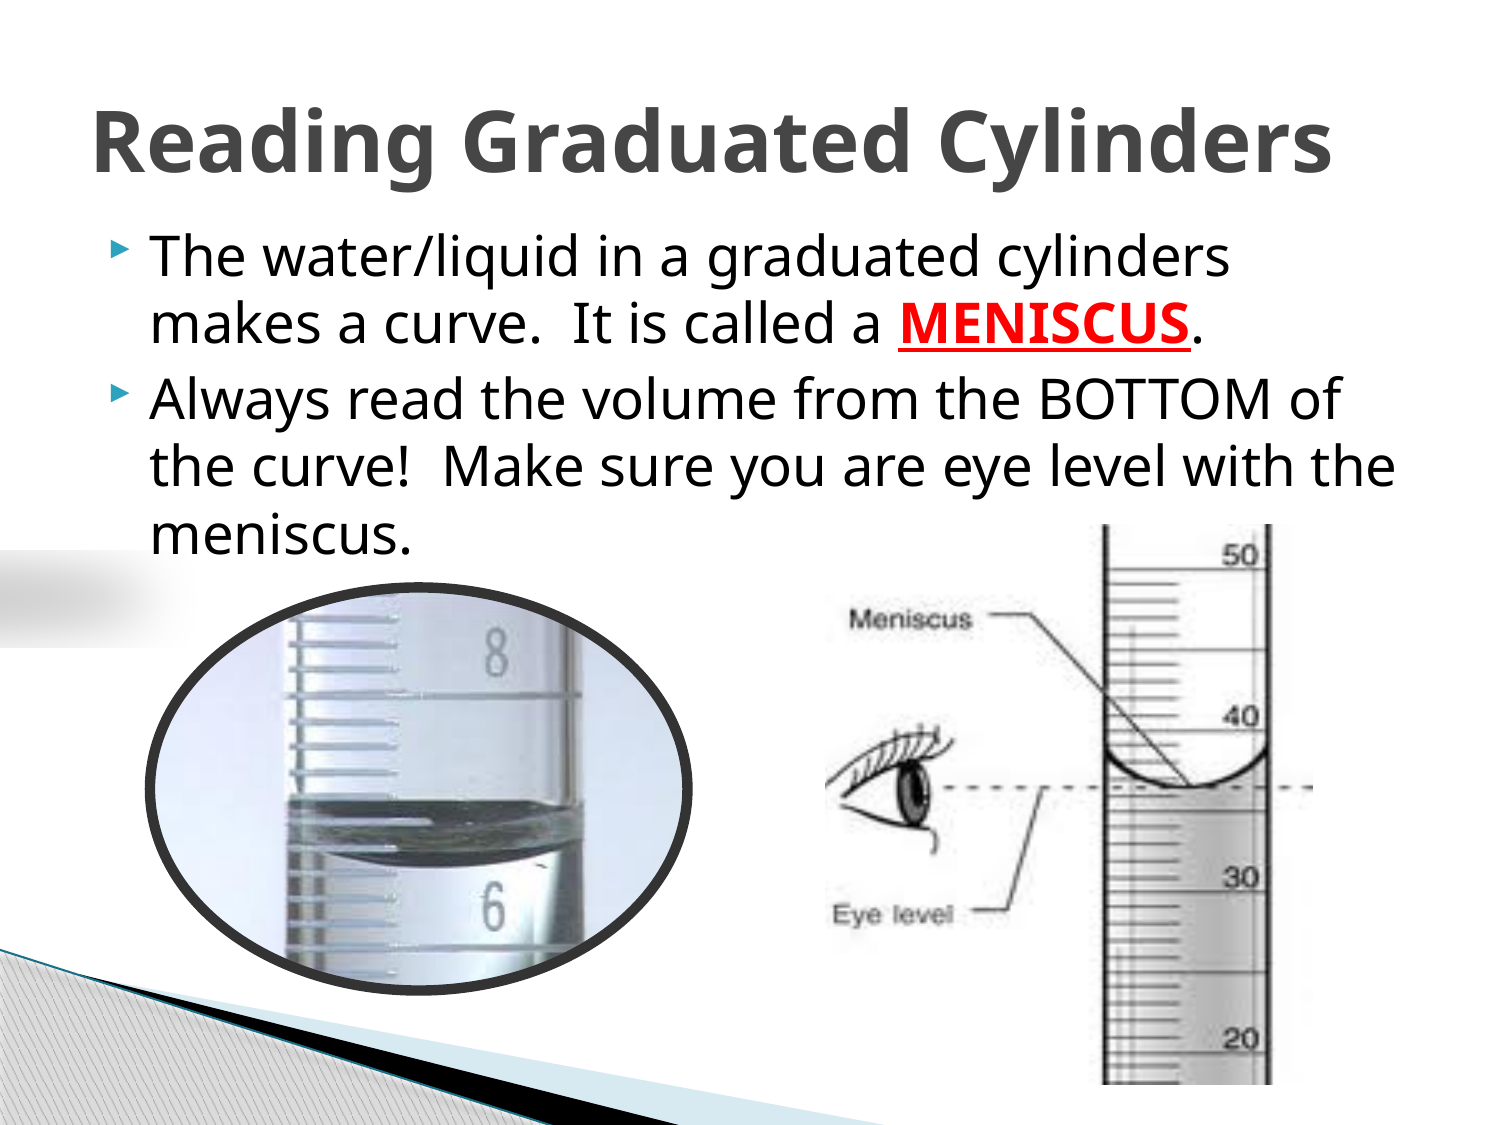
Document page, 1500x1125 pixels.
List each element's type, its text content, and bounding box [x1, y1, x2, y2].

picture [824, 524, 1313, 1085]
picture [149, 587, 688, 991]
list The water/liquid in a graduated cylinders makes a curve. It is called a MENISCUS. Always read the volume from the BOTTOM of the curve! Make sure you are eye level with the meniscus. [75, 233, 1425, 955]
title Reading Graduated Cylinders [75, 45, 1425, 233]
